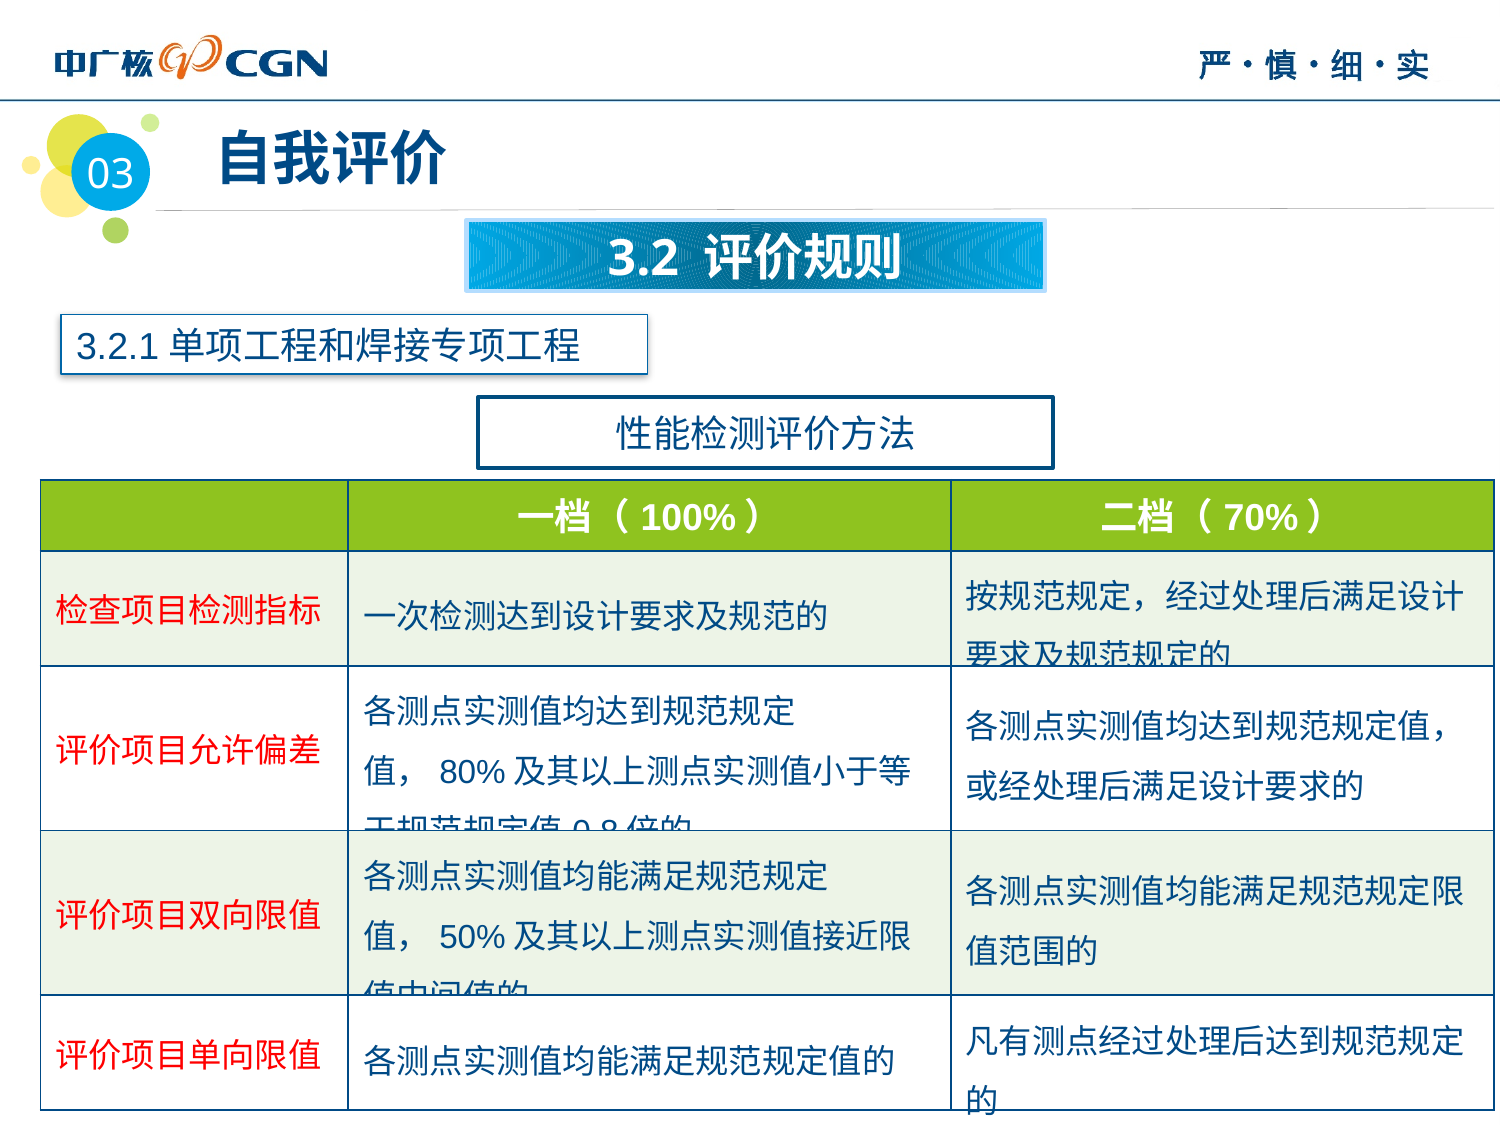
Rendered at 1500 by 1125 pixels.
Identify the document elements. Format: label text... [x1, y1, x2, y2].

table_cell 各测点实测值均能满足规范规定值，50%及其以上测点实测值接近限值中间值的 [349, 831, 950, 994]
text_box 3.2.1单项工程和焊接专项工程 [61, 314, 648, 375]
text_box 3.2 评价规则 [466, 219, 1046, 291]
text_box 自我评价 [160, 113, 1128, 199]
table_cell 评价项目允许偏差 [41, 667, 347, 830]
table_header 一档（100%） [349, 481, 950, 550]
table_cell 各测点实测值均达到规范规定值，80%及其以上测点实测值小于等于规范规定值0.8倍的 [349, 667, 950, 830]
table_cell 各测点实测值均达到规范规定值，或经处理后满足设计要求的 [952, 667, 1493, 830]
table_cell 一次检测达到设计要求及规范的 [349, 552, 950, 665]
table_cell 按规范规定，经过处理后满足设计要求及规范规定的 [952, 552, 1493, 665]
table_header 二档（70%） [952, 481, 1493, 550]
picture [0, 0, 1500, 1125]
table_cell 凡有测点经过处理后达到规范规定的 [952, 996, 1493, 1109]
table_cell 检查项目检测指标 [41, 552, 347, 665]
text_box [21, 113, 160, 244]
table_cell 各测点实测值均能满足规范规定值的 [349, 996, 950, 1109]
table_cell 各测点实测值均能满足规范规定限值范围的 [952, 831, 1493, 994]
text_box 性能检测评价方法 [478, 397, 1053, 468]
table_cell 评价项目单向限值 [41, 996, 347, 1109]
table_header [41, 481, 347, 550]
table_cell 评价项目双向限值 [41, 831, 347, 994]
